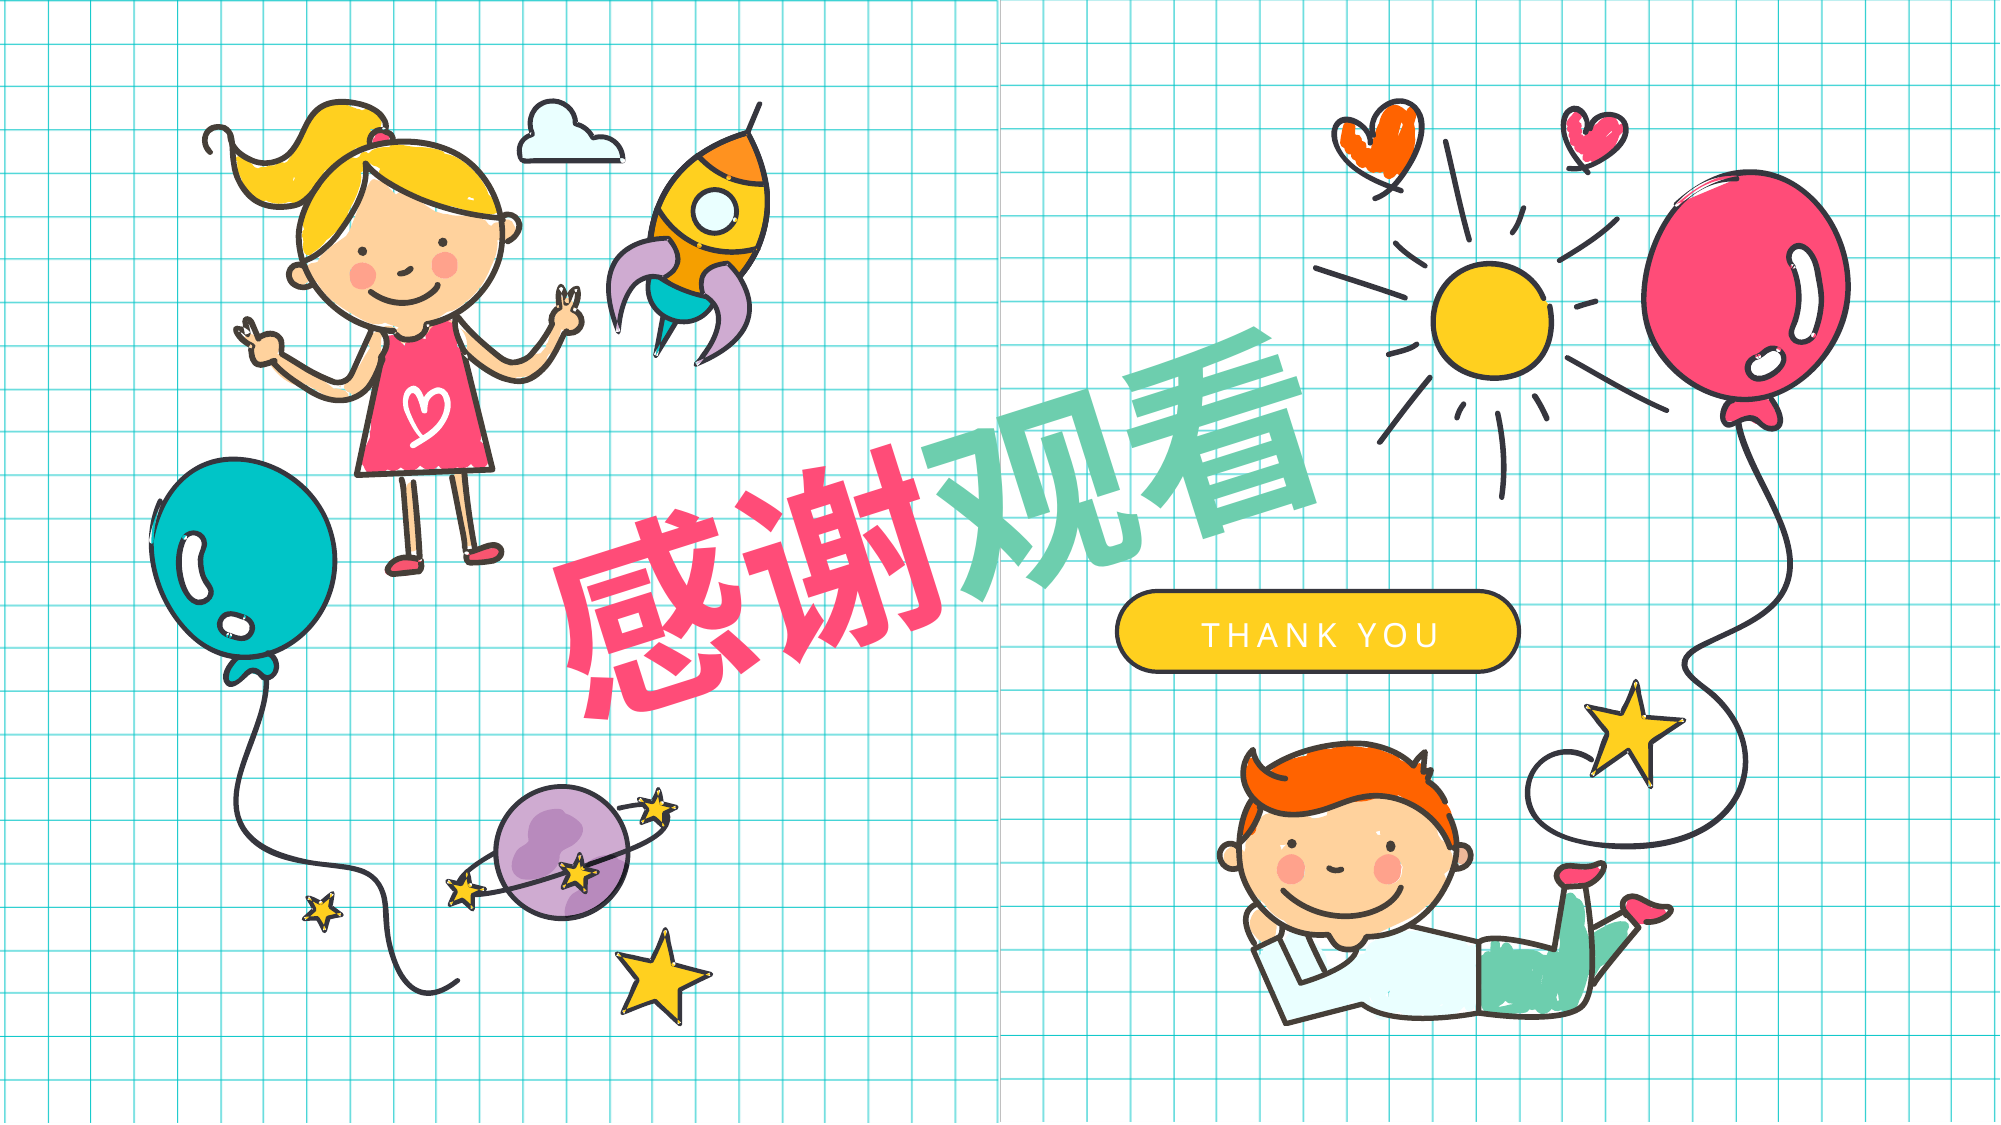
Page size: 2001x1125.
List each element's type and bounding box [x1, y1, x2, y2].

text_box [148, 98, 1851, 1027]
text_box [1116, 590, 1520, 672]
picture [0, 0, 2000, 1125]
